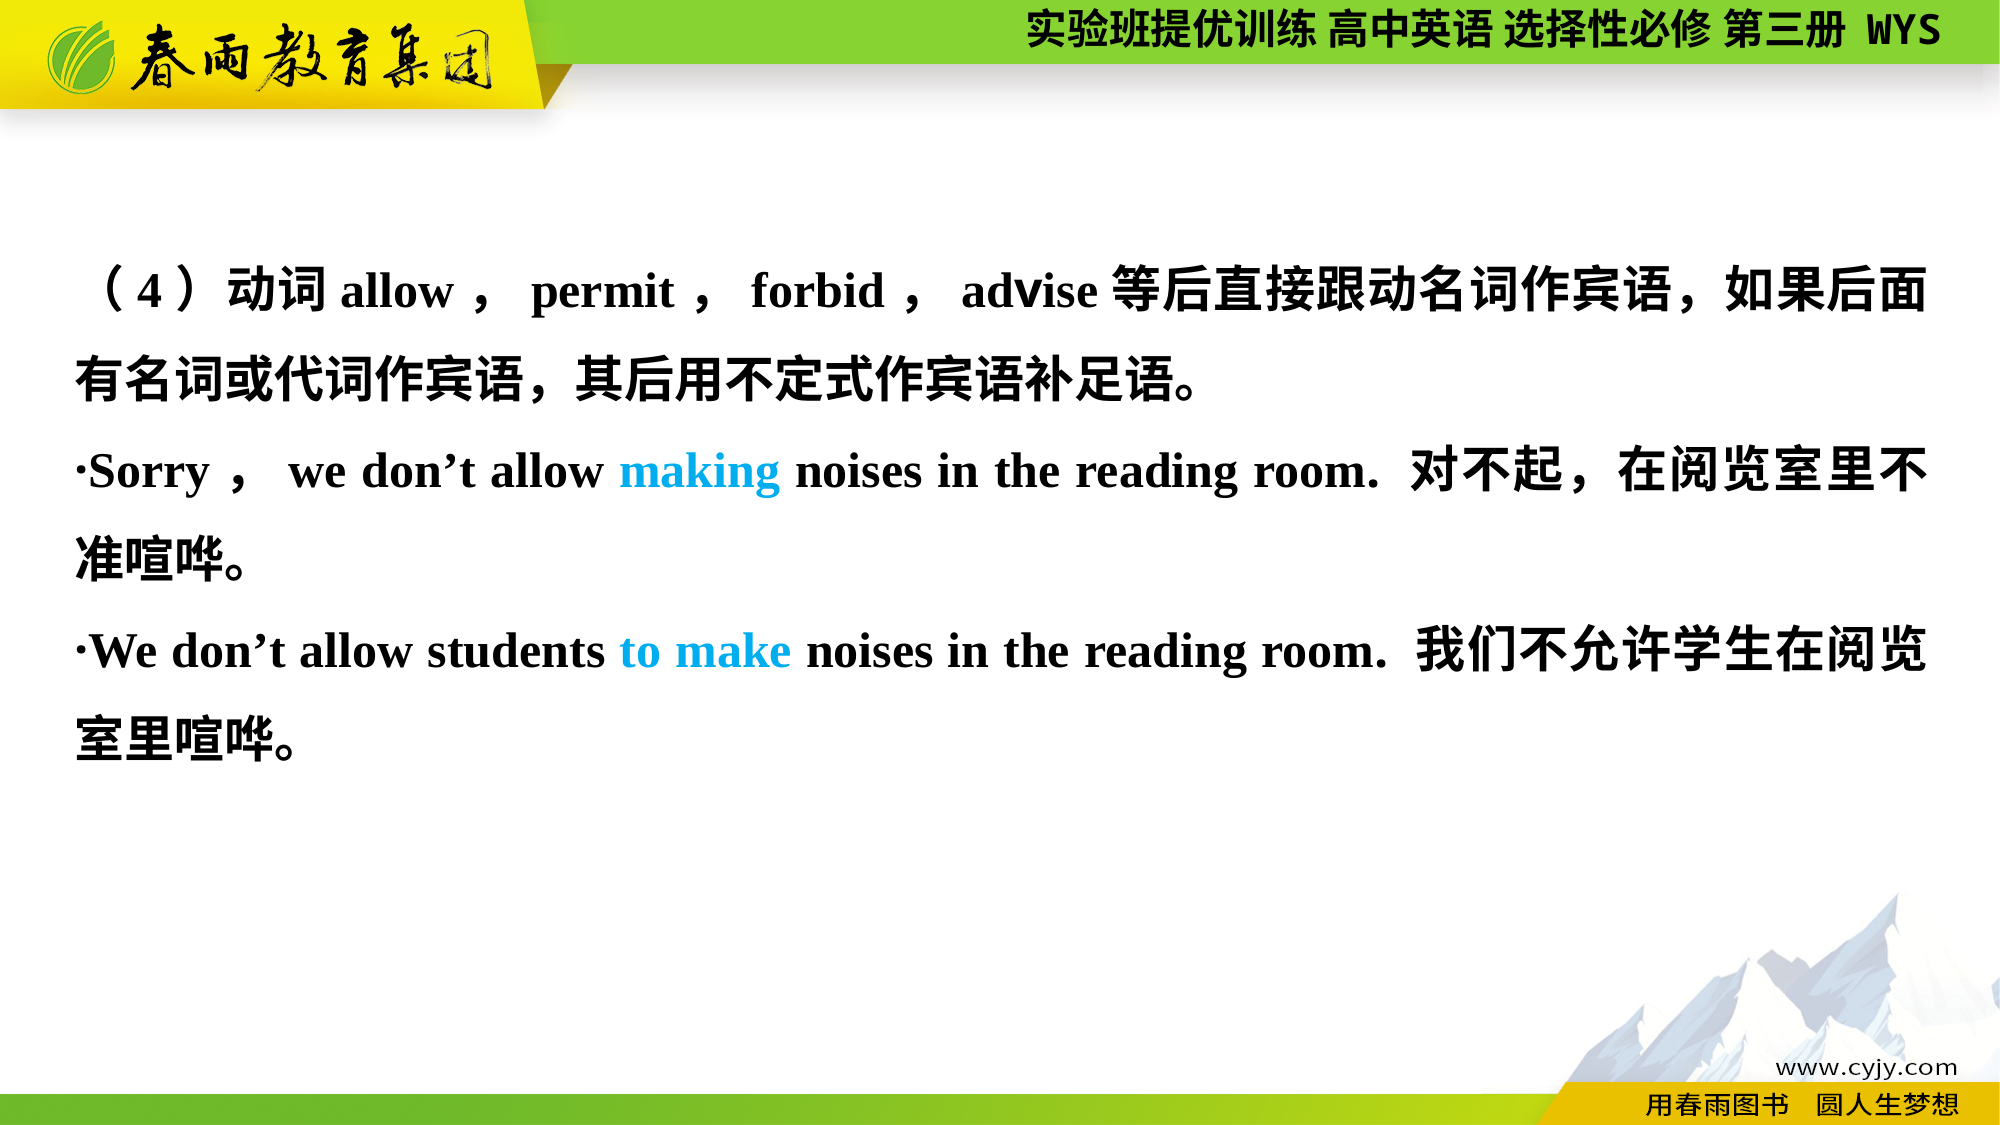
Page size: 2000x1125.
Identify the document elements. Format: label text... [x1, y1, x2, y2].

picture [0, 0, 2000, 1125]
list （4）动词allow，permit，forbid，advise等后直接跟动名词作宾语，如果后面有名词或代词作宾语，其后用不定式作宾语补足语。 ·Sorry，we don’t allow making noises in the reading room. 对不起，在阅览室里不准喧哗。 ·We don’t allow students to make noises in the reading room. 我们不允许学生在阅览室里喧哗。 [59, 219, 1944, 769]
